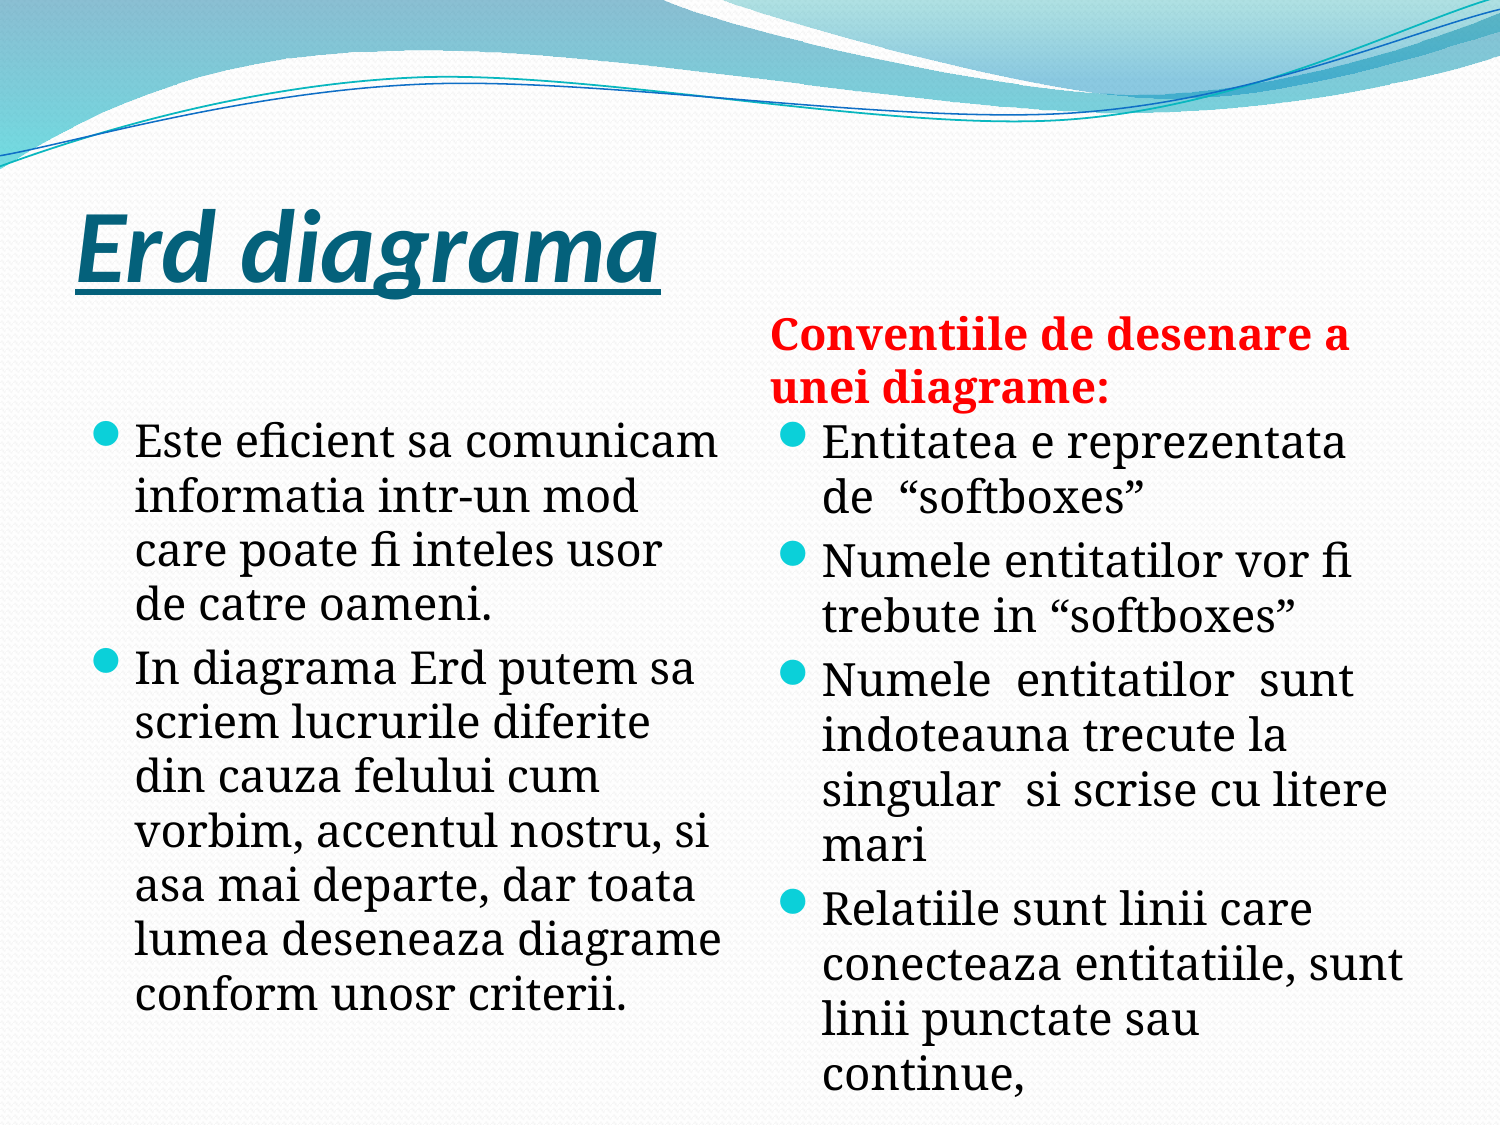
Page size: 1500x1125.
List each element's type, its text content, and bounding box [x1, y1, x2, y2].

list Este eficient sa comunicam informatia intr-un mod care poate fi inteles usor de catre oameni. In diagrama Erd putem sa scriem lucrurile diferite din cauza felului cum vorbim, accentul nostru, si asa mai departe, dar toata lumea deseneaza diagrame conform unosr criterii. [75, 412, 738, 1044]
list Conventiile de desenare a unei diagrame: [761, 305, 1425, 412]
list Entitatea e reprezentata de “softboxes” Numele entitatilor vor fi trebute in “softboxes” Numele entitatilor sunt indoteauna trecute la singular si scrise cu litere mari Relatiile sunt linii care conecteaza entitatiile, sunt linii punctate sau continue, [761, 412, 1425, 1044]
title Erd diagrama [75, 105, 1020, 303]
